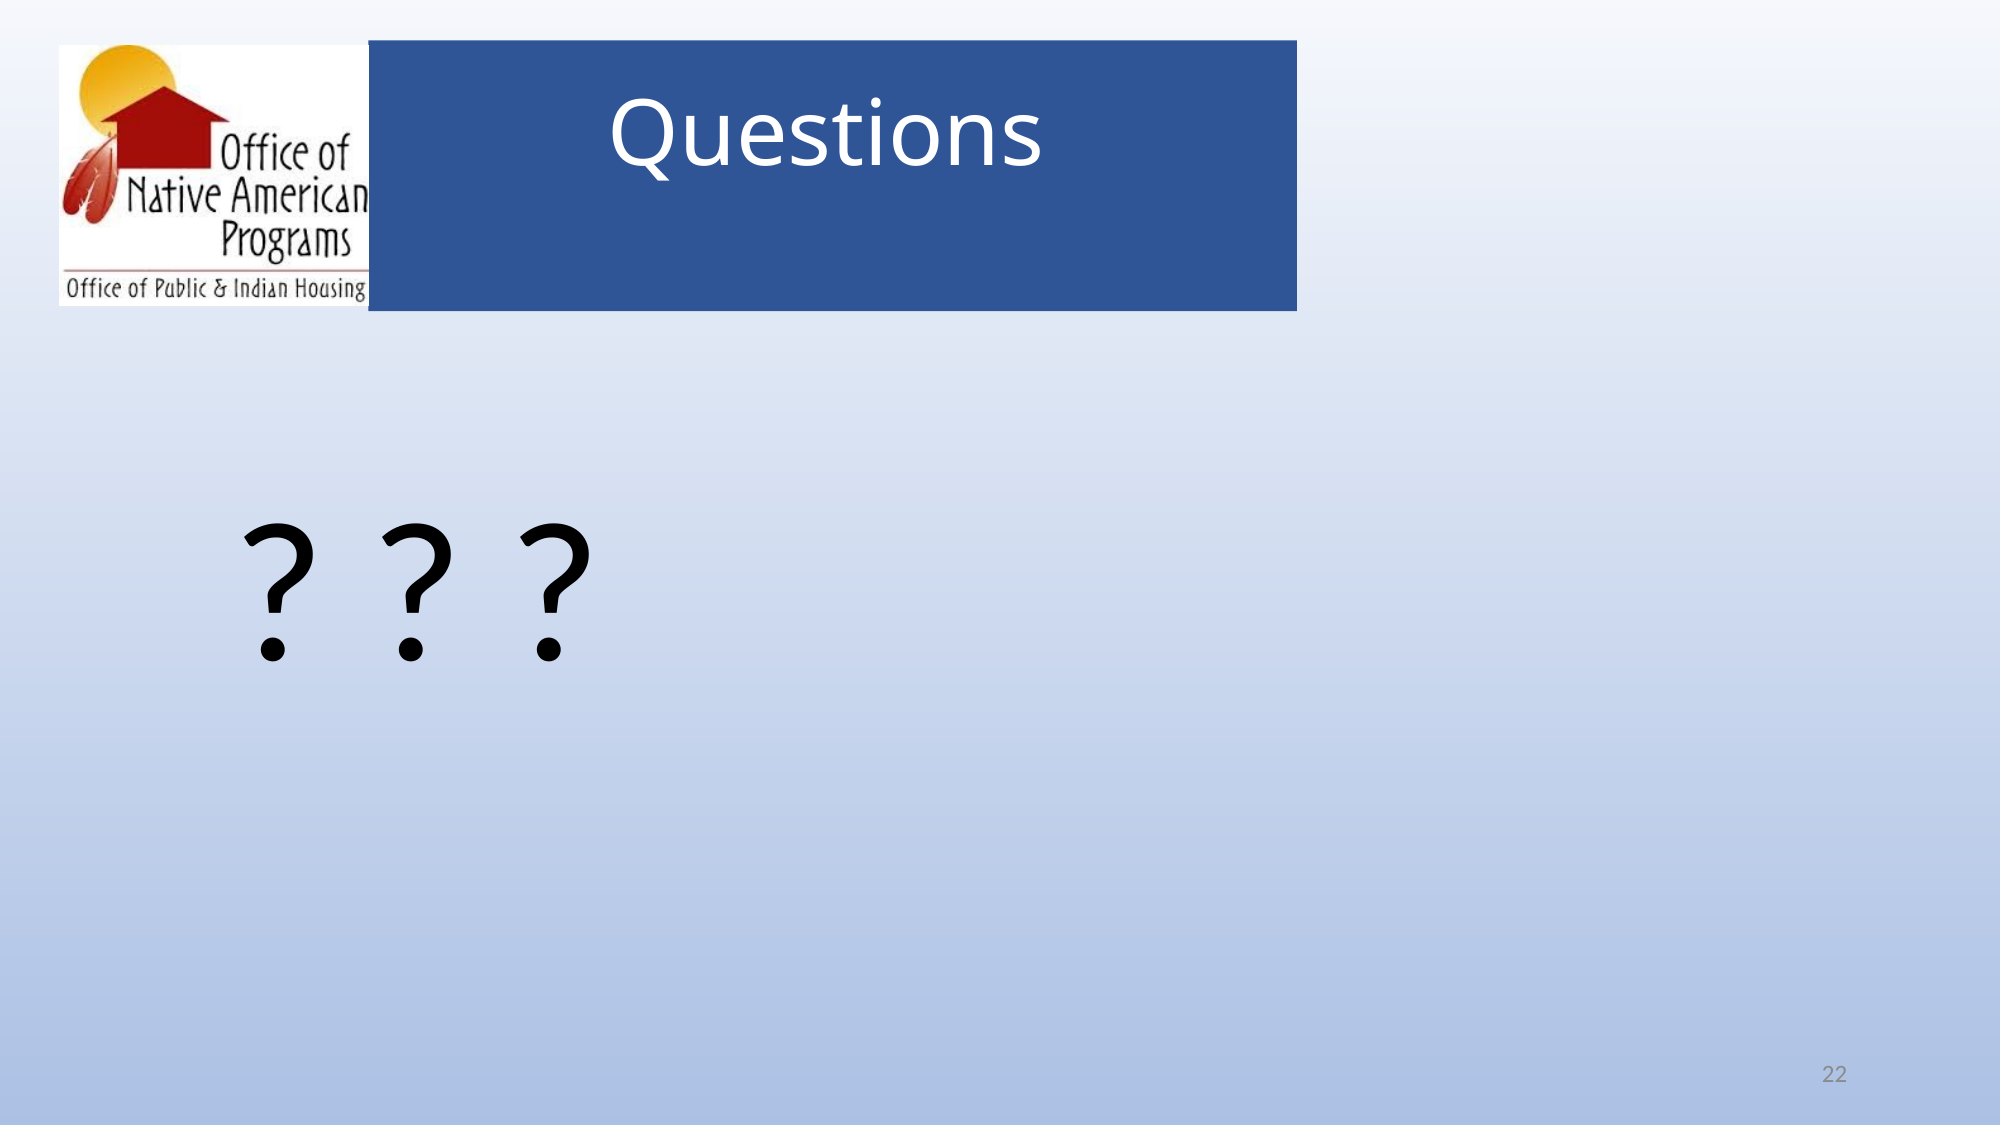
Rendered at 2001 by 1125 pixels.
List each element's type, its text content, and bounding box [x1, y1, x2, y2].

picture [59, 45, 369, 306]
title Questions [368, 40, 1297, 305]
slide_number 22 [1412, 1042, 1863, 1103]
list ? ? ? [67, 305, 1941, 1040]
